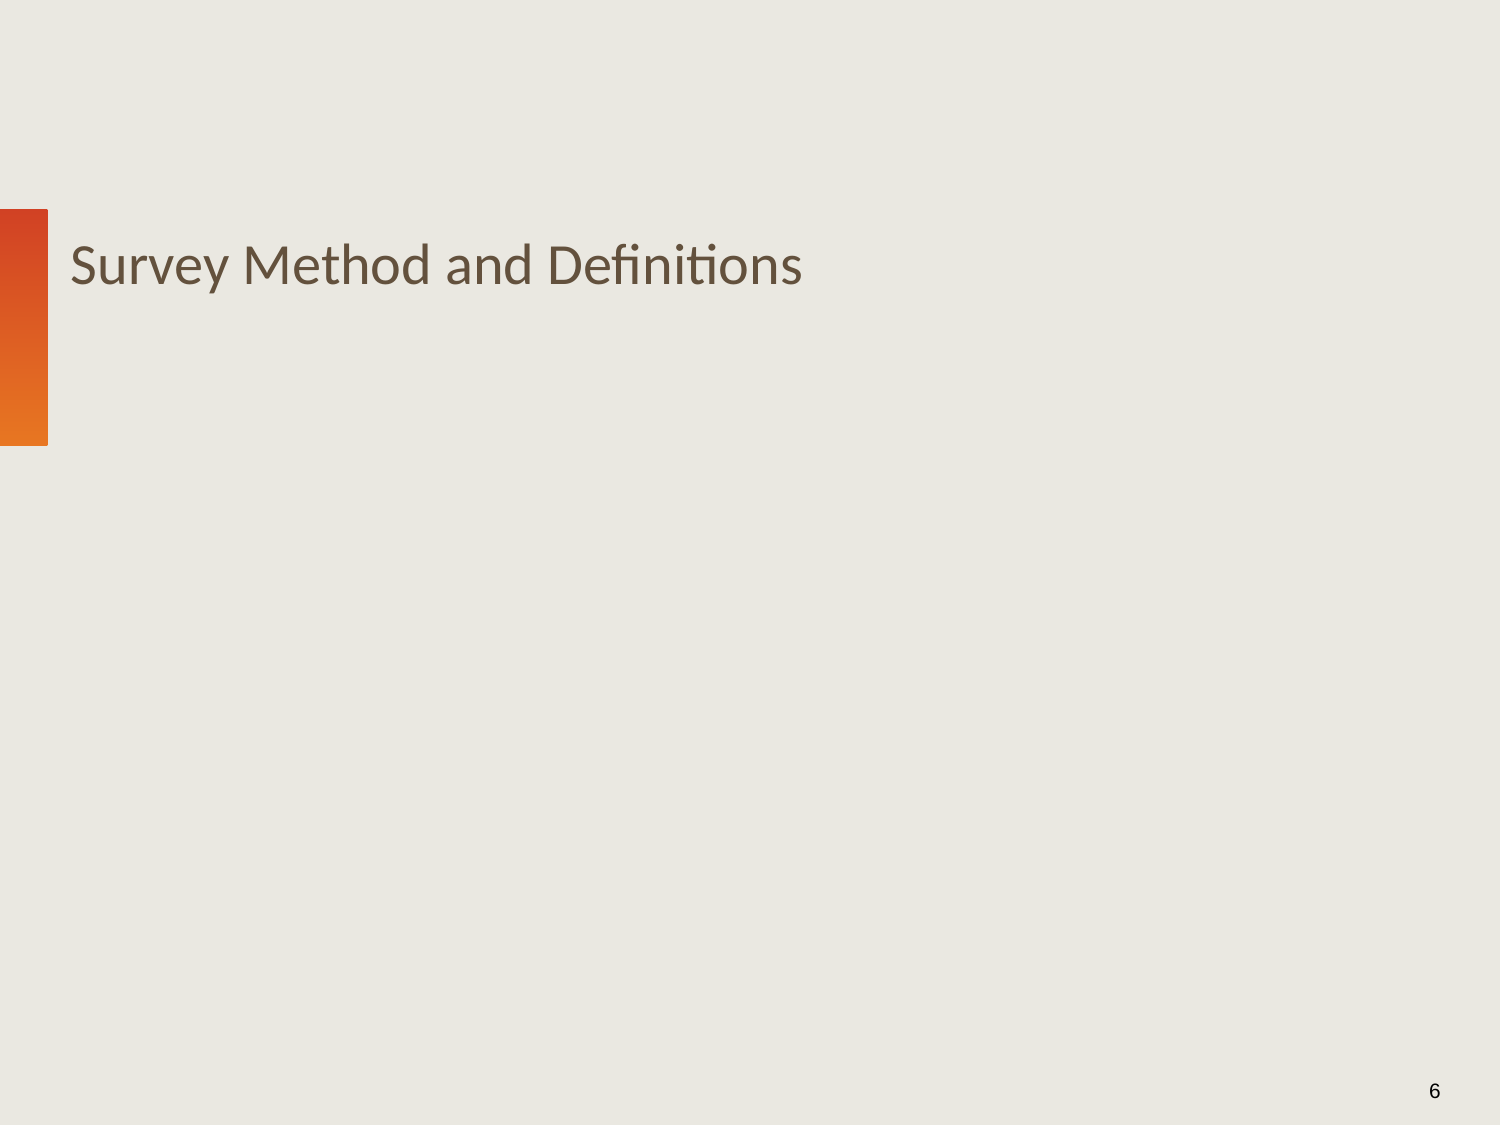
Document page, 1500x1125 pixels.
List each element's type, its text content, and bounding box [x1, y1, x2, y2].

list Survey Method and Definitions [70, 212, 1376, 449]
